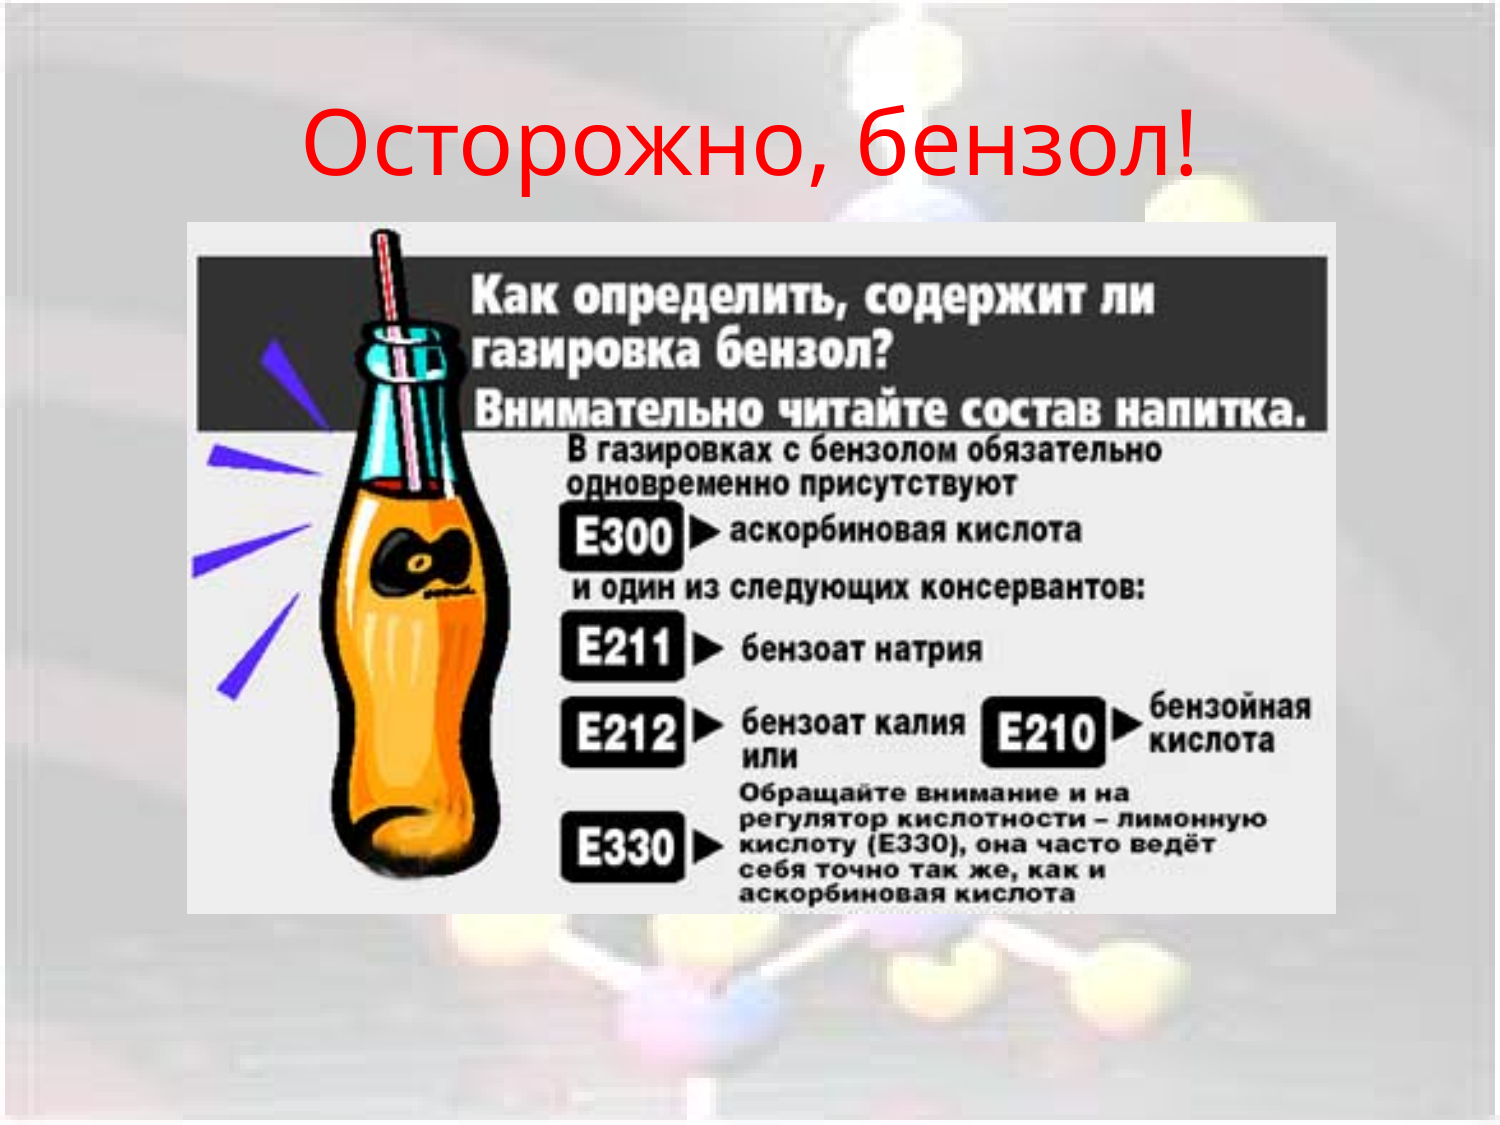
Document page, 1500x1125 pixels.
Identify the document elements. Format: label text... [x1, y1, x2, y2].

title Осторожно, бензол! [75, 45, 1425, 233]
picture [0, 0, 1500, 1125]
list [187, 222, 1336, 915]
